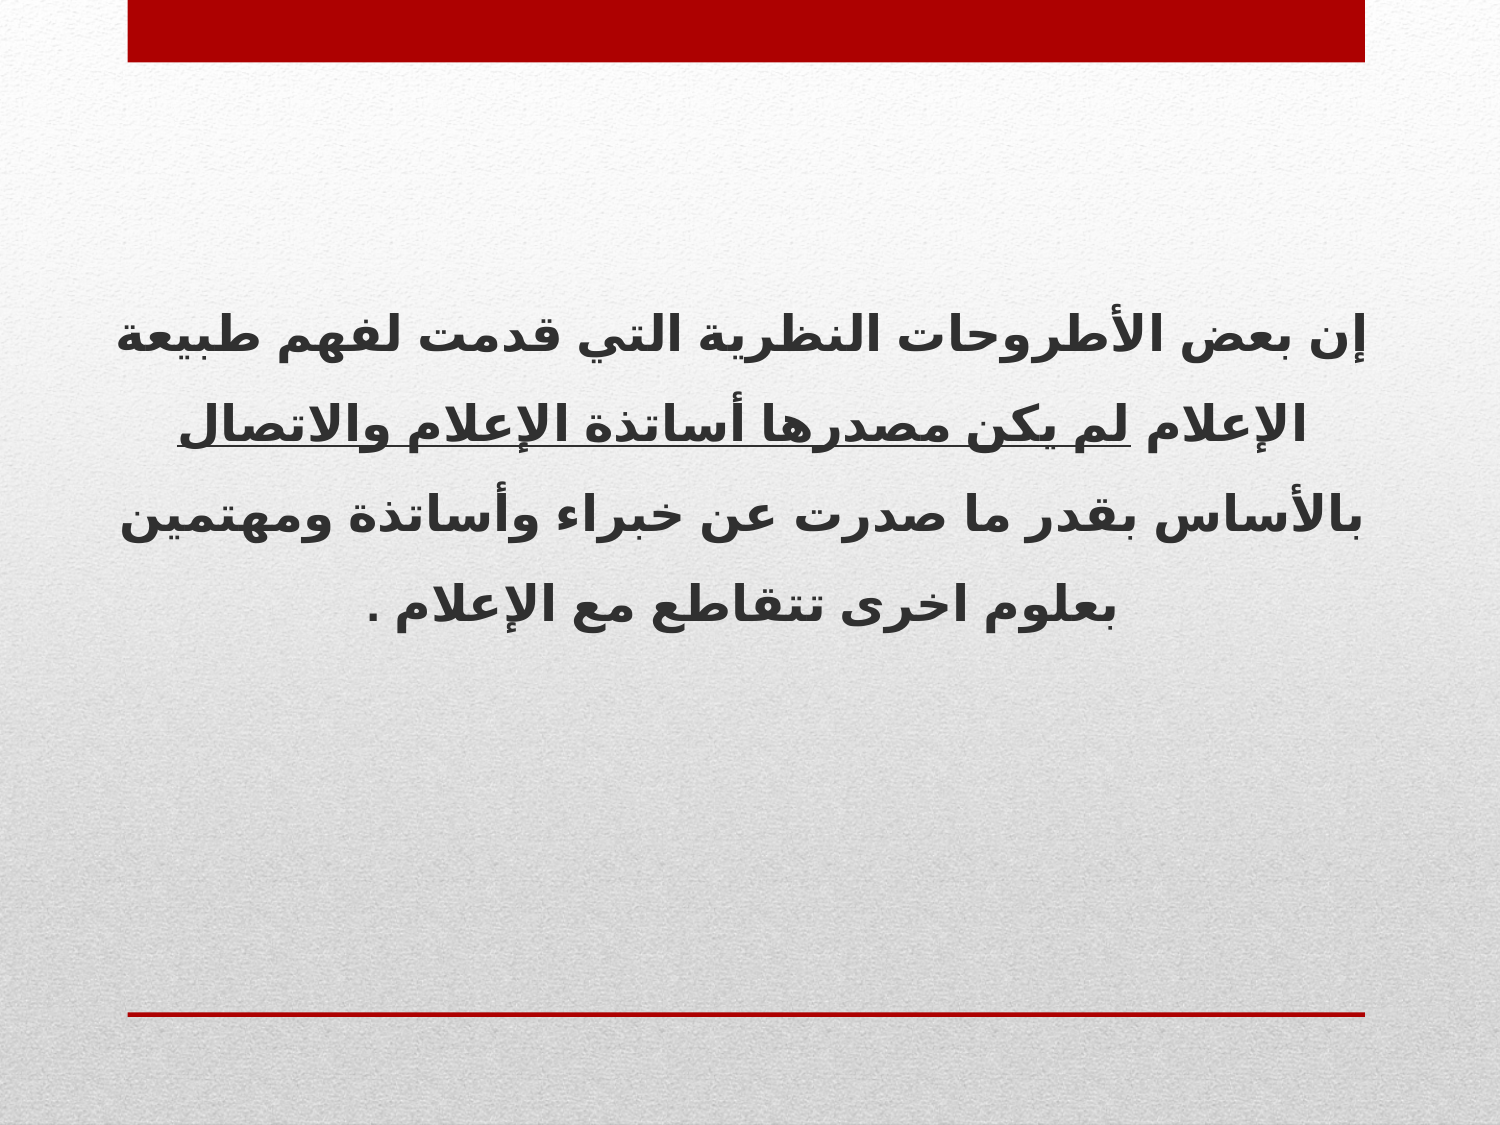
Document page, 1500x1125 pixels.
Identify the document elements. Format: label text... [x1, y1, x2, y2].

list إن بعض الأطروحات النظرية التي قدمت لفهم طبيعة الإعلام لم يكن مصدرها أساتذة الإعلام والاتصال بالأساس بقدر ما صدرت عن خبراء وأساتذة ومهتمين بعلوم اخرى تتقاطع مع الإعلام . [76, 208, 1409, 846]
